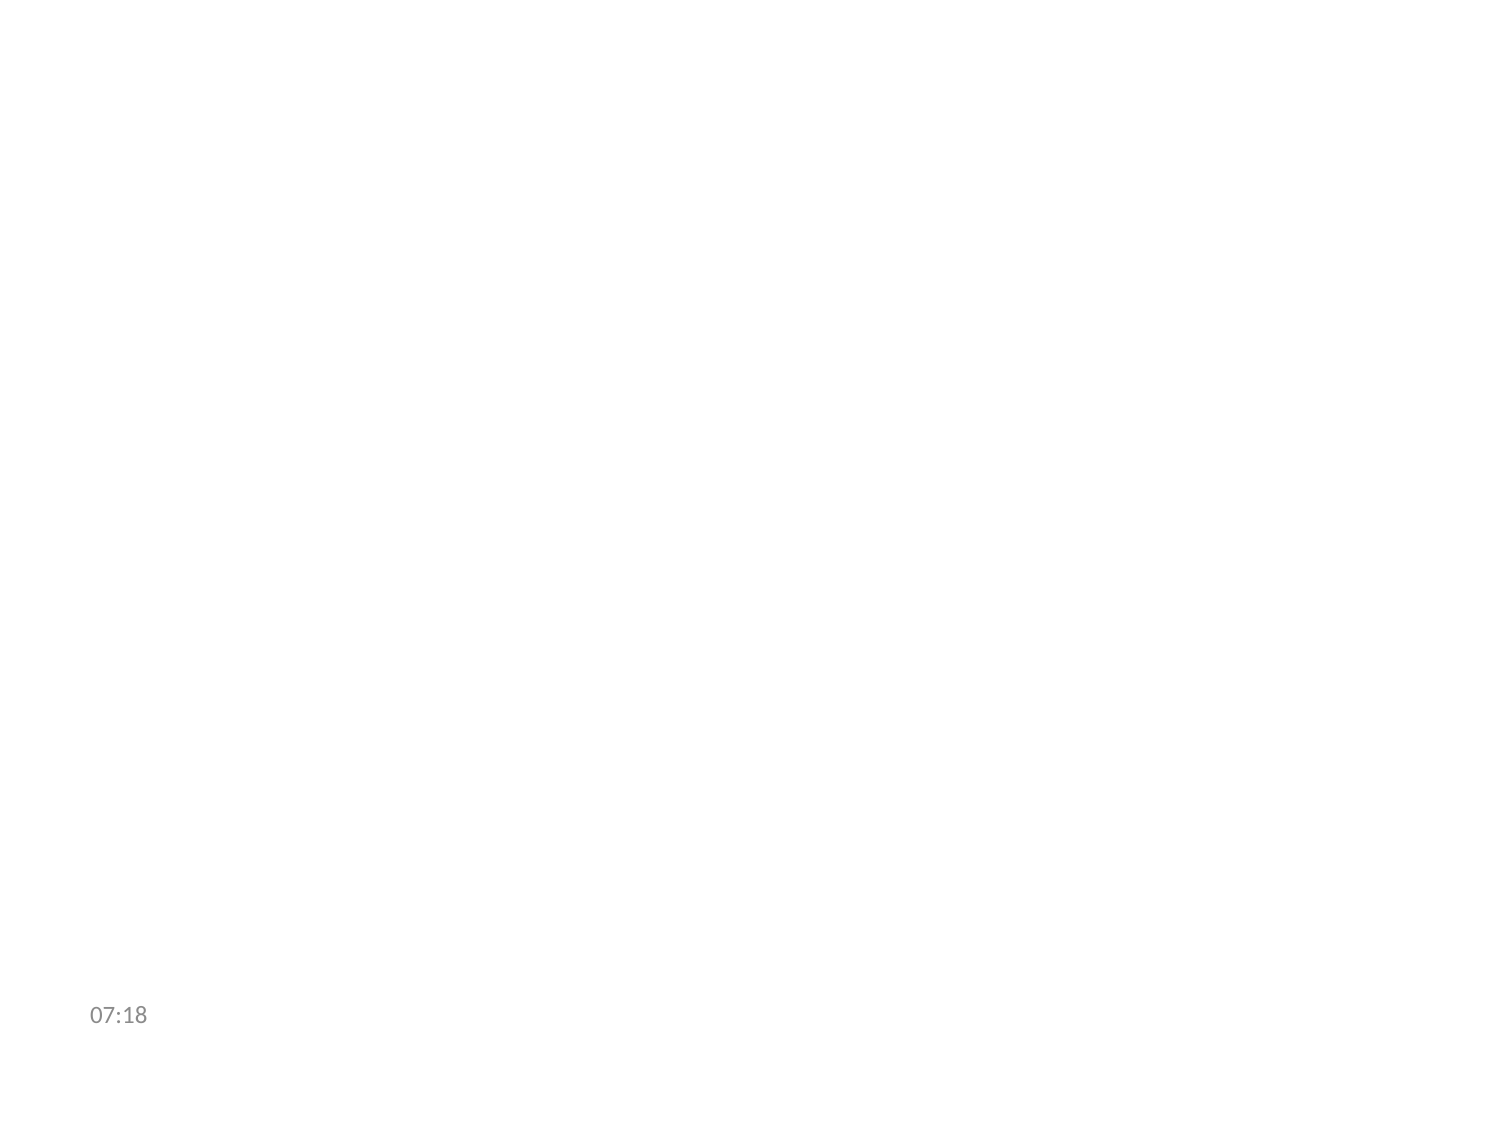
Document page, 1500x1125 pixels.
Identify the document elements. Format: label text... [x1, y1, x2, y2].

text_box 15:35 [75, 983, 425, 1044]
